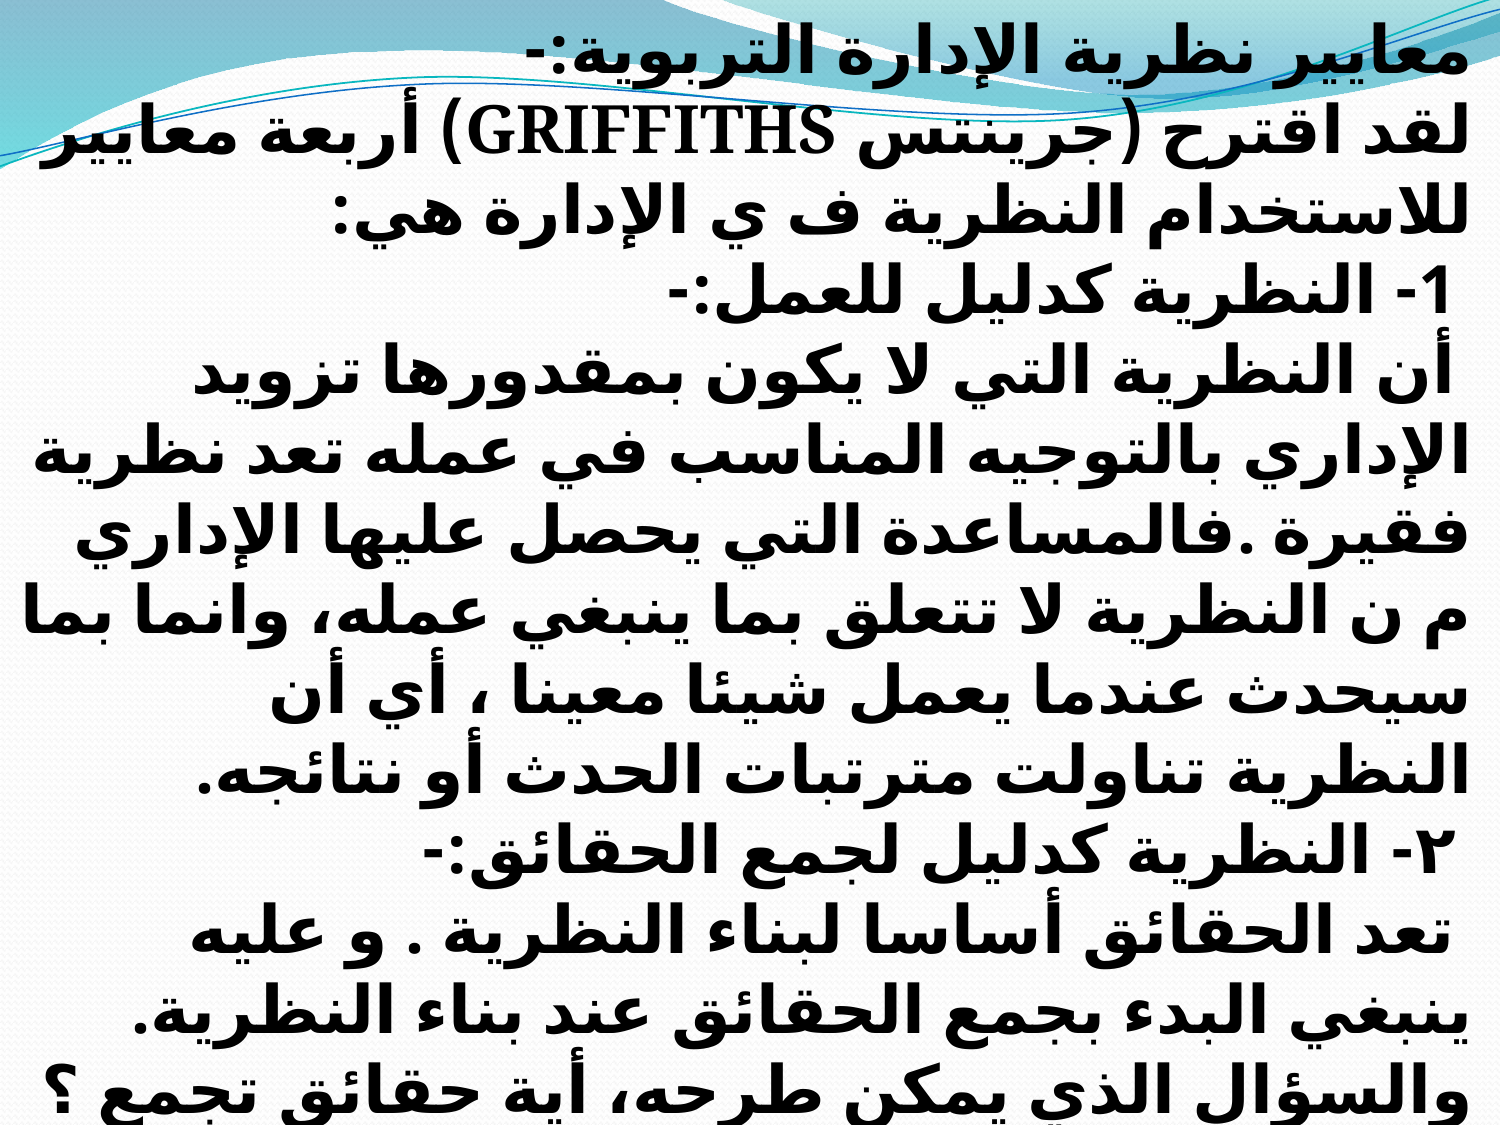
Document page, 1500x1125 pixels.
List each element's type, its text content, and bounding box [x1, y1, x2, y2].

text_box معايير نظرية الإدارة التربوية:- لقد اقترح (جرينتس GRIFFITHS) أربعة معايير للاستخدام النظرية ف ي الإدارة هي: 1- النظرية كدليل للعمل:- أن النظرية التي لا يكون بمقدورها تزويد الإداري بالتوجيه المناسب في عمله تعد نظرية فقيرة .فالمساعدة التي يحصل عليها الإداري م ن النظرية لا تتعلق بما ينبغي عمله، وانما بما سيحدث عندما يعمل شيئا معينا ، أي أن النظرية تناولت مترتبات الحدث أو نتائجه. ٢- النظرية كدليل لجمع الحقائق:- تعد الحقائق أساسا لبناء النظرية . و عليه ينبغي البدء بجمع الحقائق عند بناء النظرية. والسؤال الذي يمكن طرحه، أية حقائق تجمع ؟ وفي الواقع، أن أية حقائق بدون أسباب تجعل عملية جمع المعلومات لانهائية، ومن ثم ينتقد عن حل المشكلة أكثر من النقطة التي بدأنا منها. [0, 0, 1489, 1125]
